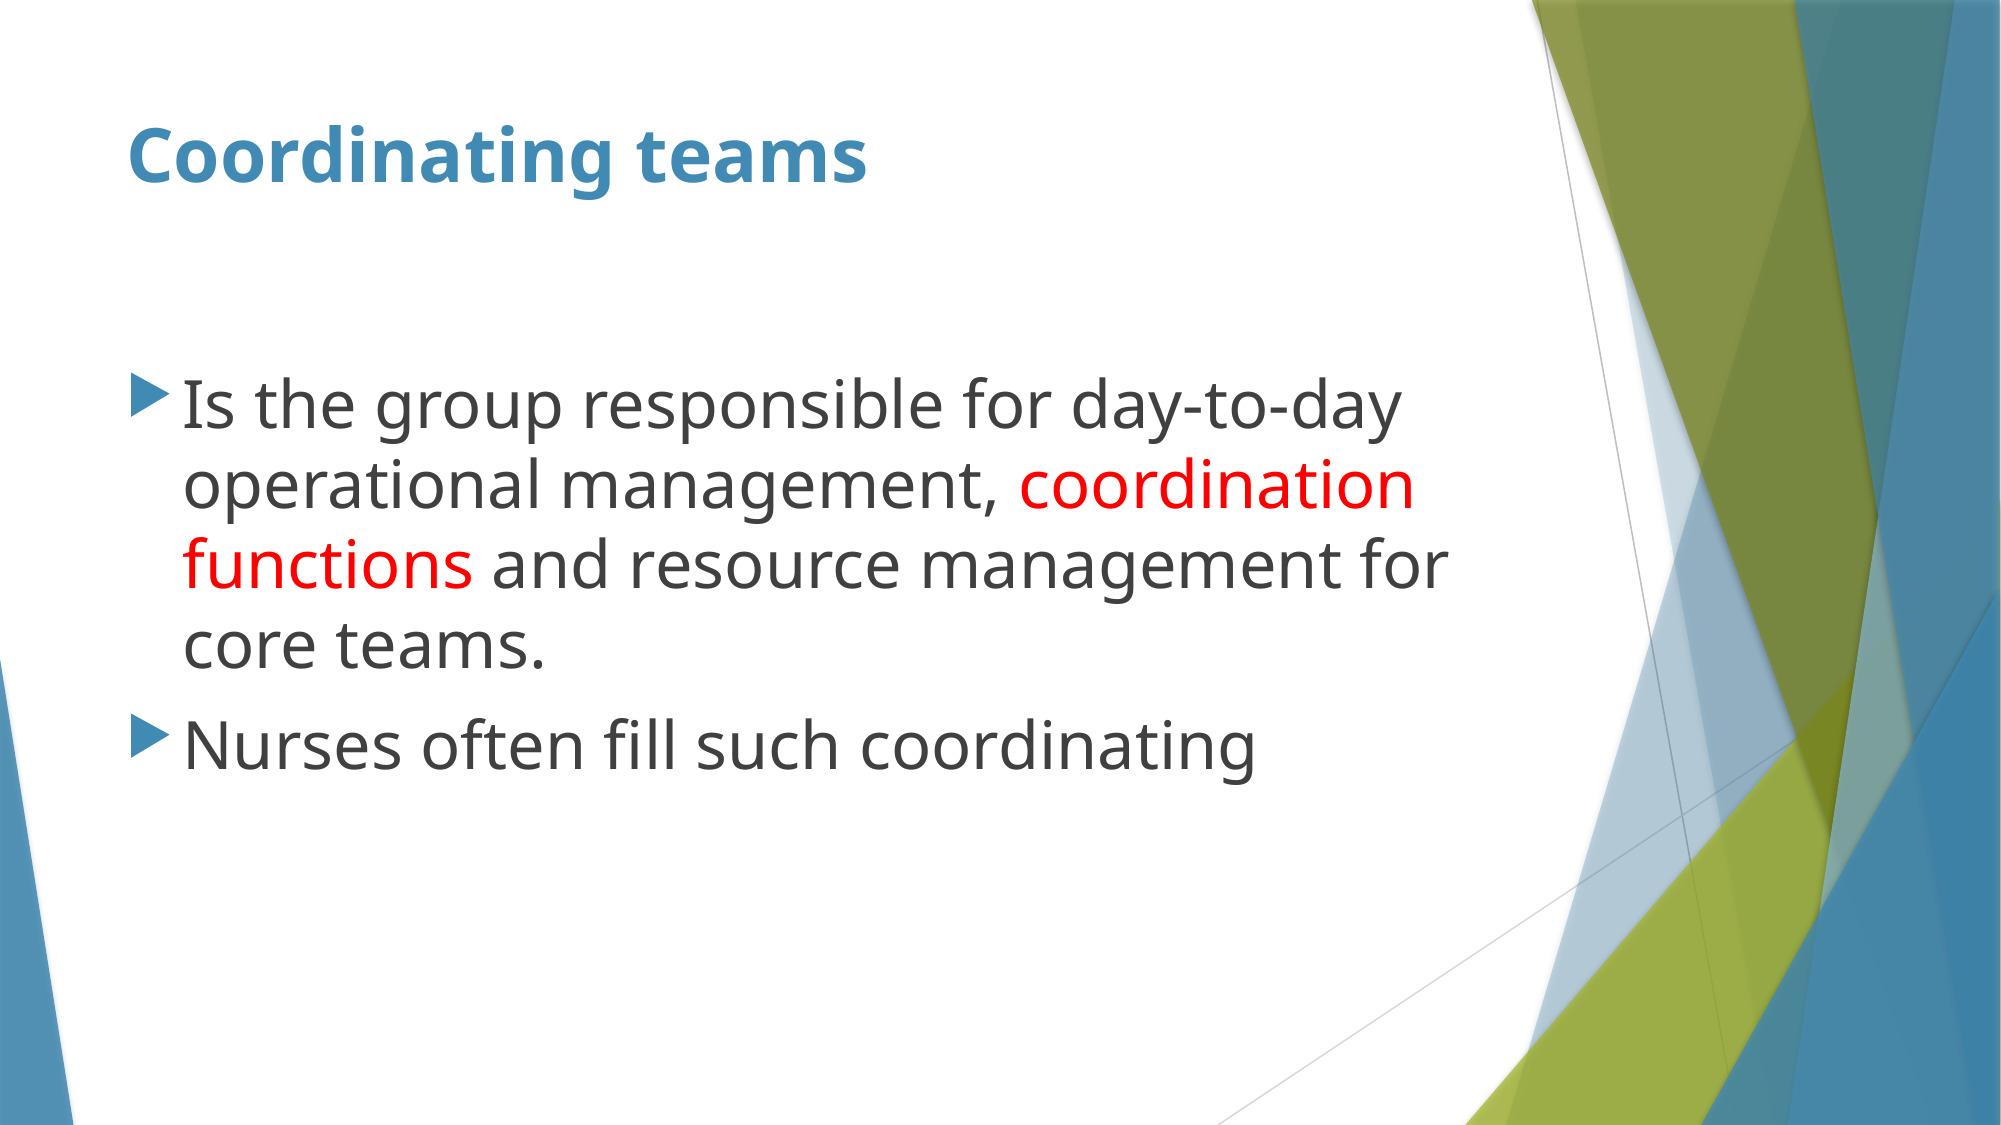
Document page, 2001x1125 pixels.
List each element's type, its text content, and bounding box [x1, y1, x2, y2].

list Is the group responsible for day-to-day operational management, coordination functions and resource management for core teams. Nurses often fill such coordinating [111, 354, 1522, 992]
title Coordinating teams [111, 99, 1522, 317]
